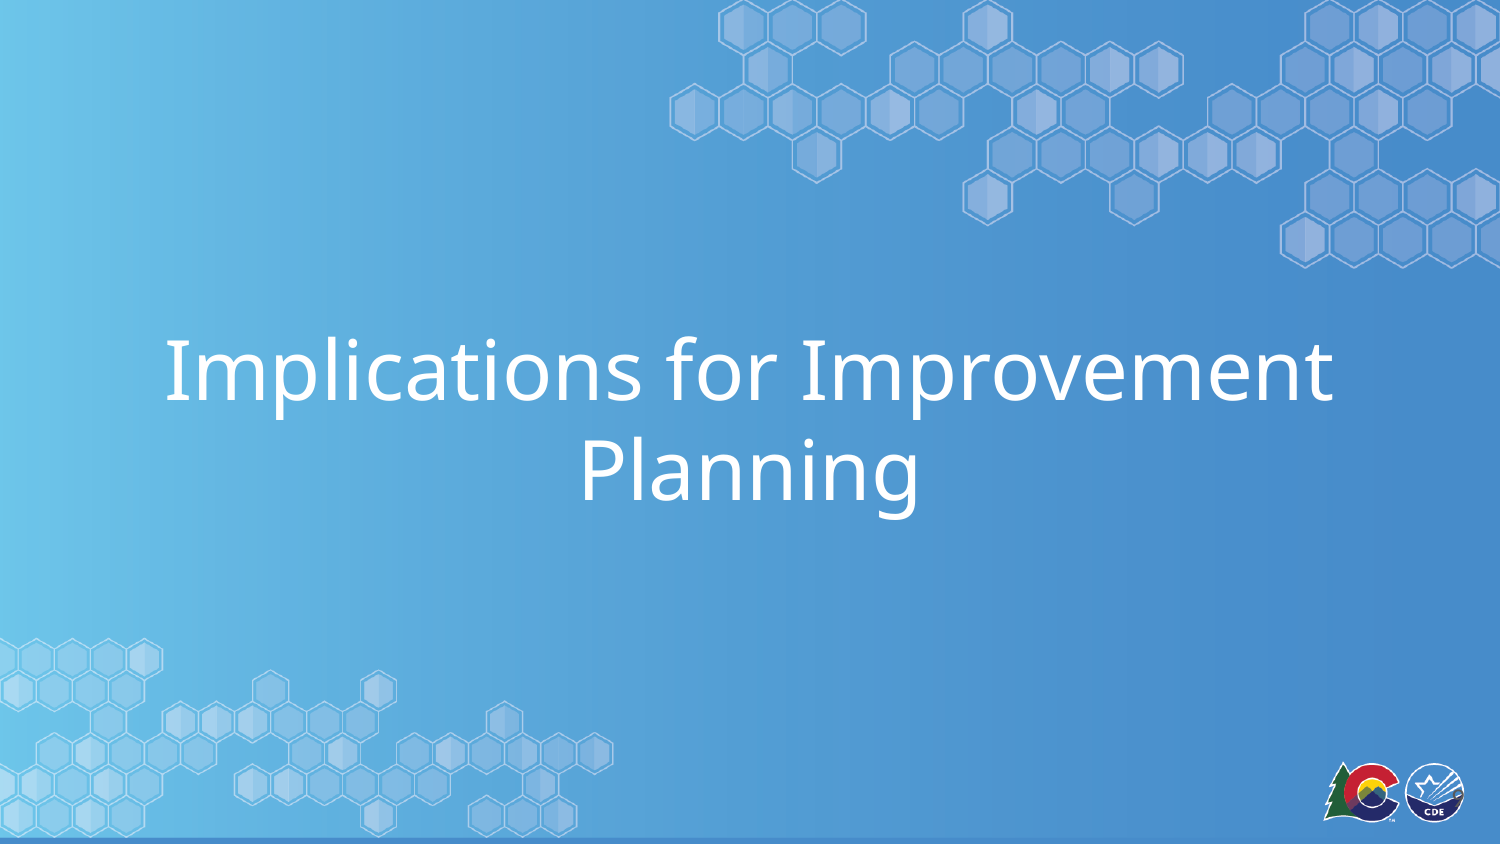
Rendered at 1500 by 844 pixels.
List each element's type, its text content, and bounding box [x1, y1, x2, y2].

picture [0, 0, 1500, 844]
slide_number 9 [1389, 764, 1480, 830]
title Implications for Improvement Planning [51, 301, 1449, 553]
